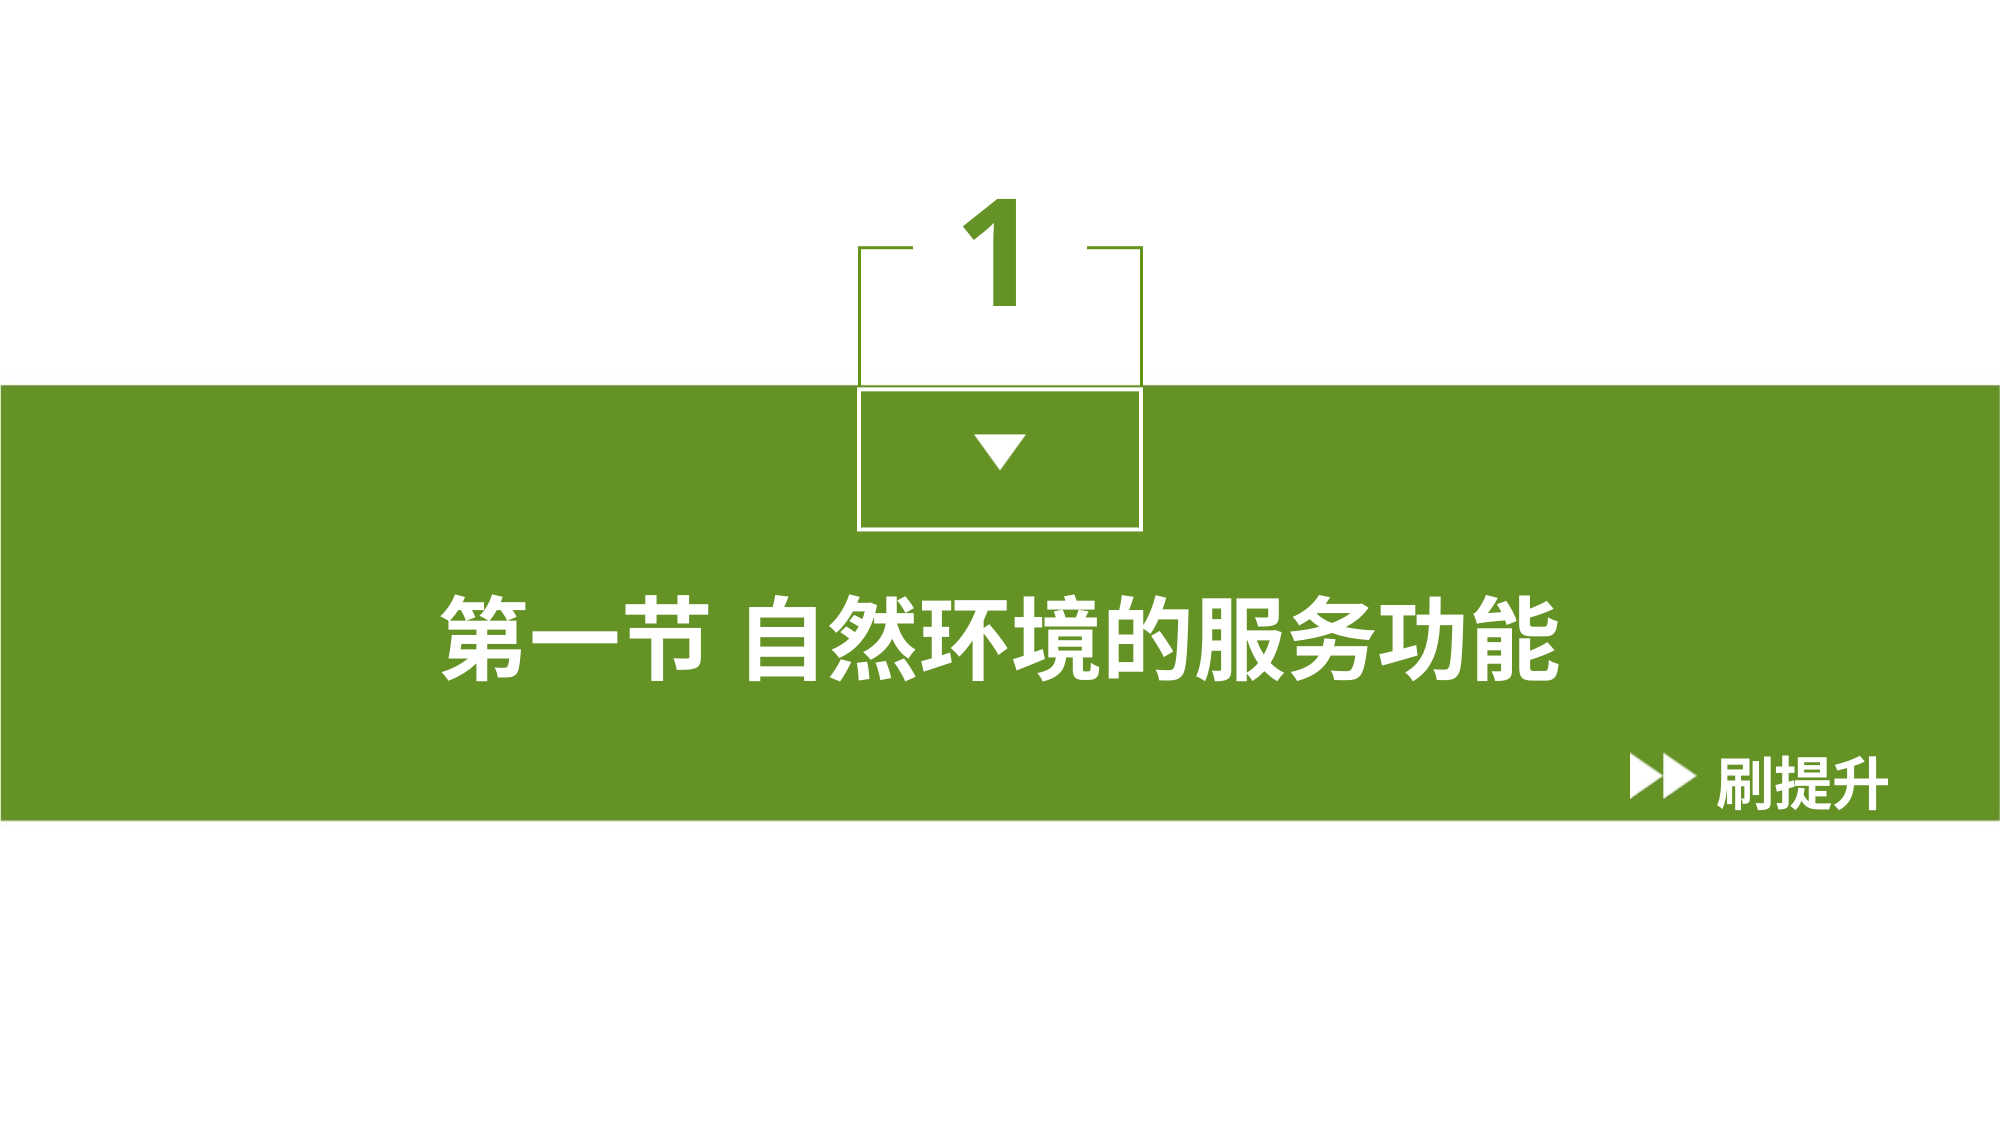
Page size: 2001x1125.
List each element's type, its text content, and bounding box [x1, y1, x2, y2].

picture [0, 0, 2000, 572]
text_box 刷提升 [1715, 718, 1997, 812]
text_box 1 [865, 148, 1130, 345]
text_box 第一节 自然环境的服务功能 [0, 572, 2000, 699]
picture [0, 699, 2000, 1125]
